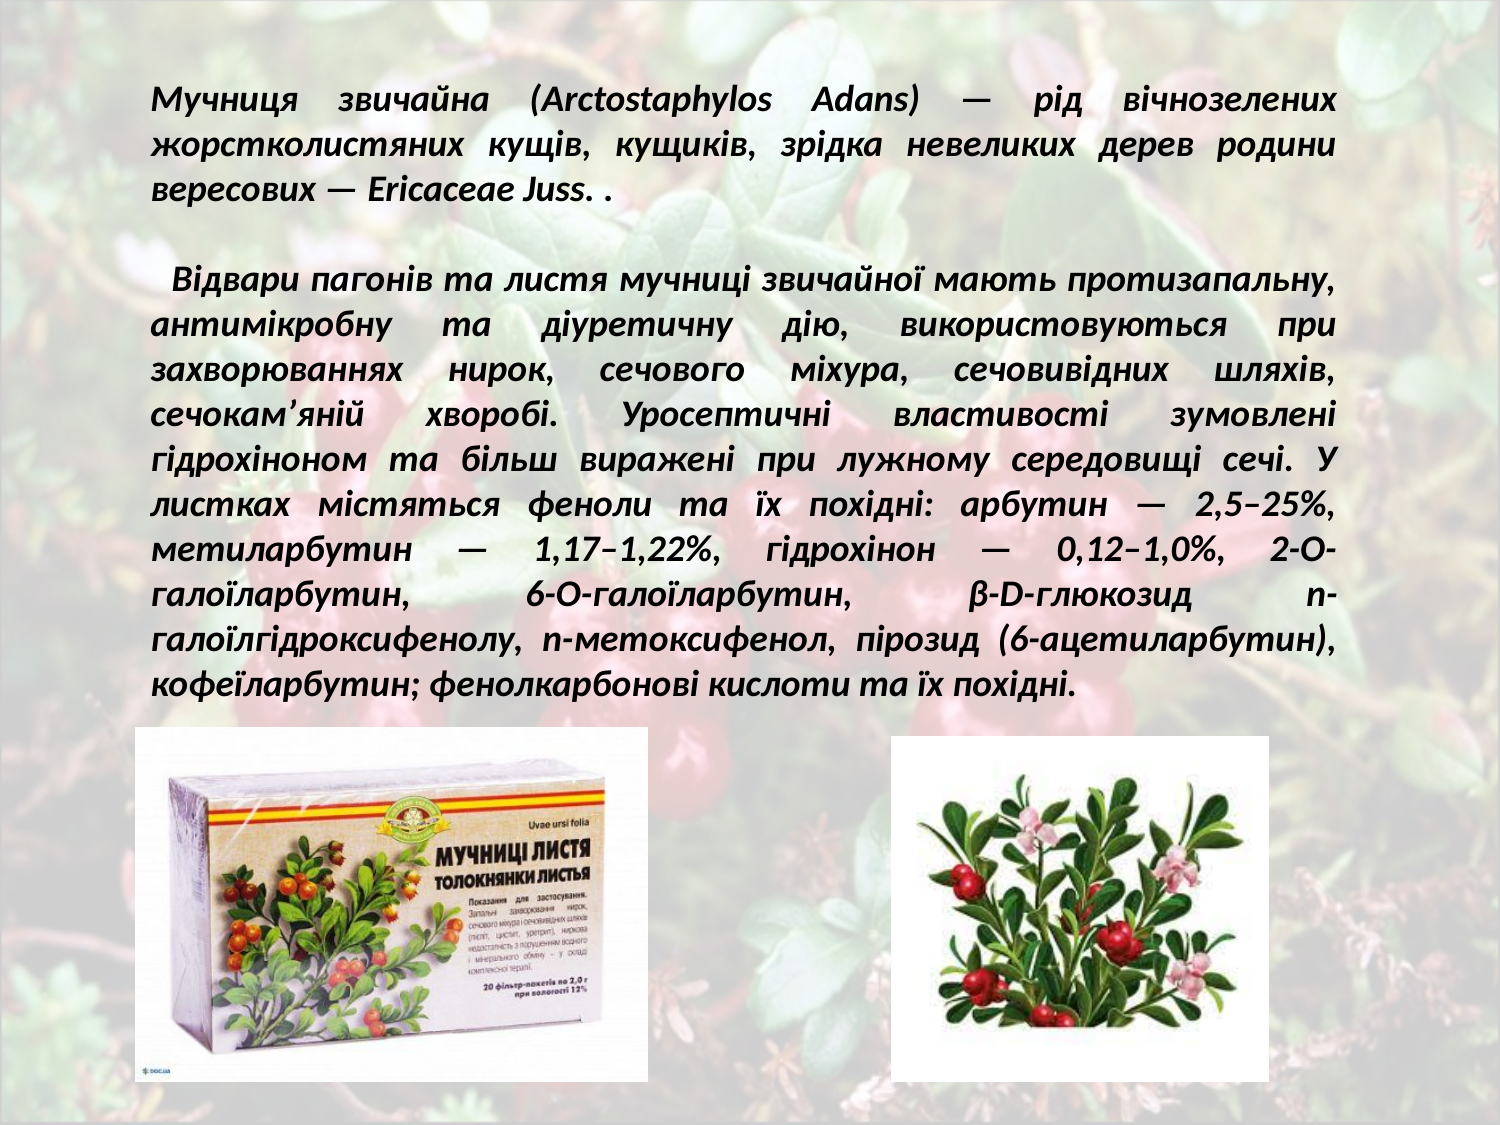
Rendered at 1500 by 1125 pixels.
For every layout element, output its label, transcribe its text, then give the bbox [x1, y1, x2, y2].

picture [135, 726, 648, 1082]
text_box Мучниця звичайна (Arctostaphylos Adans) — рід вічнозелених жорстколистяних кущів, кущиків, зрідка невеликих дерев родини вересових — Ericaceae Juss. . Відвари пагонів та листя мучниці звичайної мають протизапальну, антимікробну та діуретичну дію, використовуються при захворюваннях нирок, сечового міхура, сечовивідних шляхів, сечокам’яній хворобі. Уросептичні властивості зумовлені гідрохіноном та більш виражені при лужному середовищі сечі. У листках містяться феноли та їх похідні: арбутин — 2,5–25%, метиларбутин — 1,17–1,22%, гідрохінон — 0,12–1,0%, 2-О-галоїларбутин, 6-О-галоїларбутин, β-D-глюкозид n-галоїлгідроксифенолу, n-метоксифенол, пірозид (6-ацетиларбутин), кофеїларбутин; фенолкарбонові кислоти та їх похідні. [135, 66, 1353, 712]
picture [891, 736, 1270, 1082]
